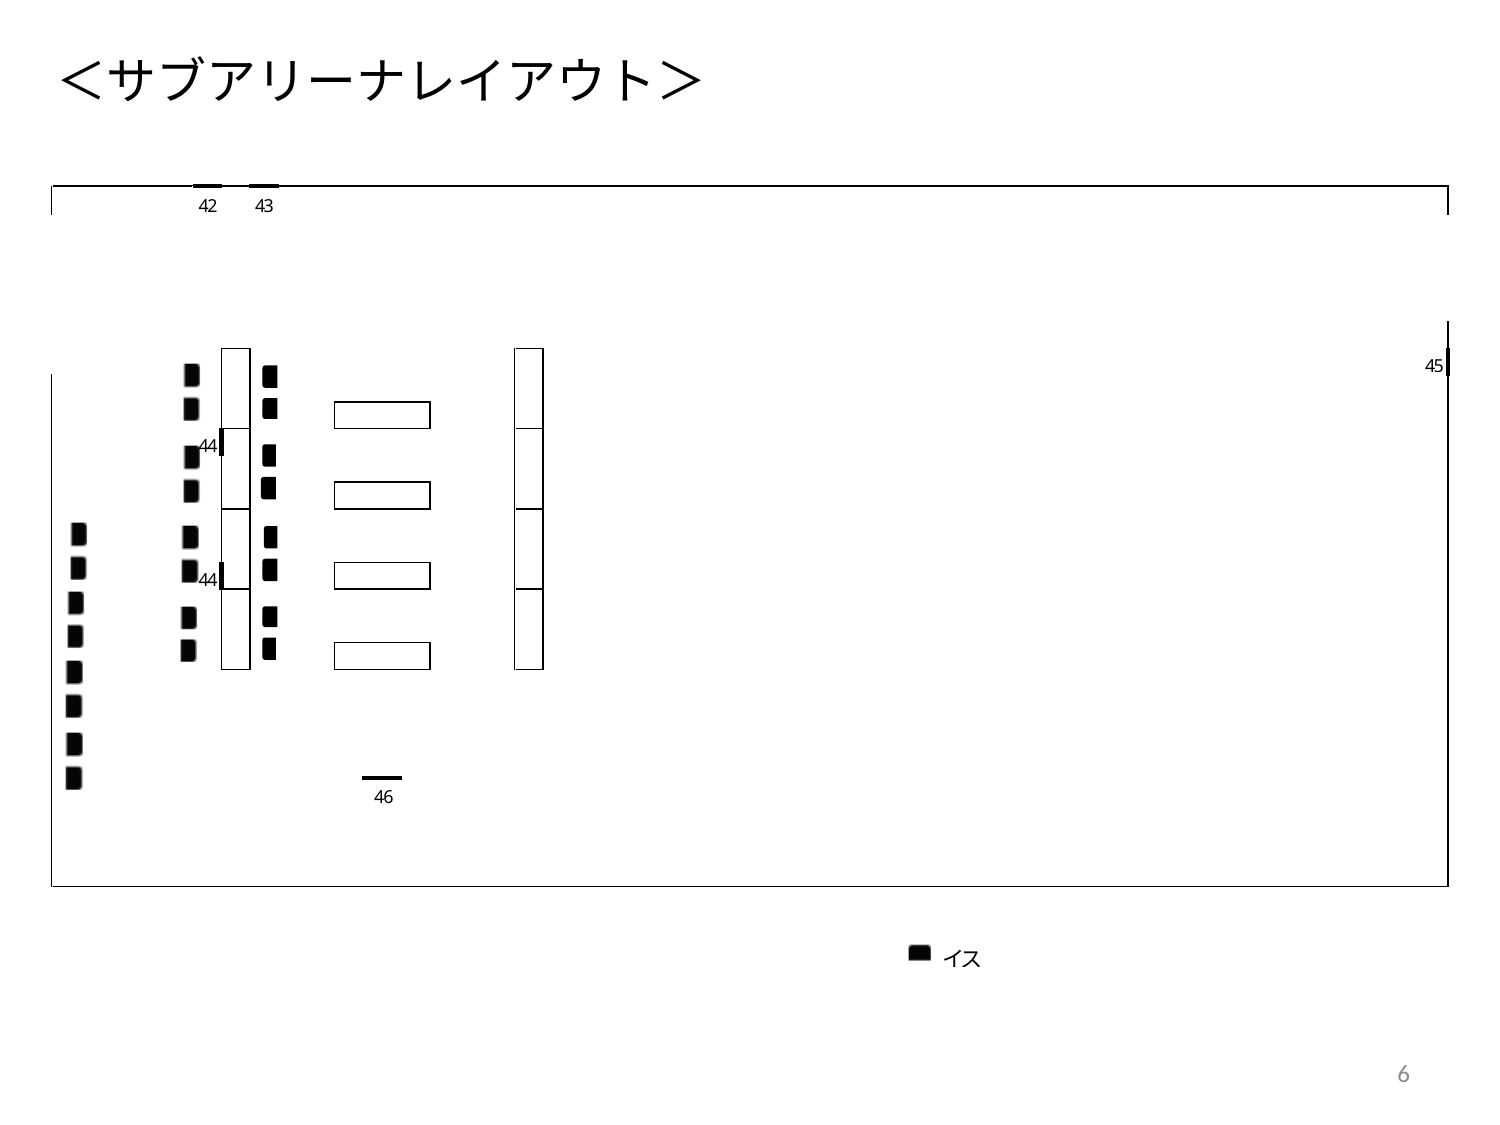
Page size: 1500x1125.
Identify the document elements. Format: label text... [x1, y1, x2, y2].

slide_number 6 [1074, 1042, 1425, 1103]
picture [22, 157, 1478, 968]
title ＜サブアリーナレイアウト＞ [41, 45, 1447, 114]
